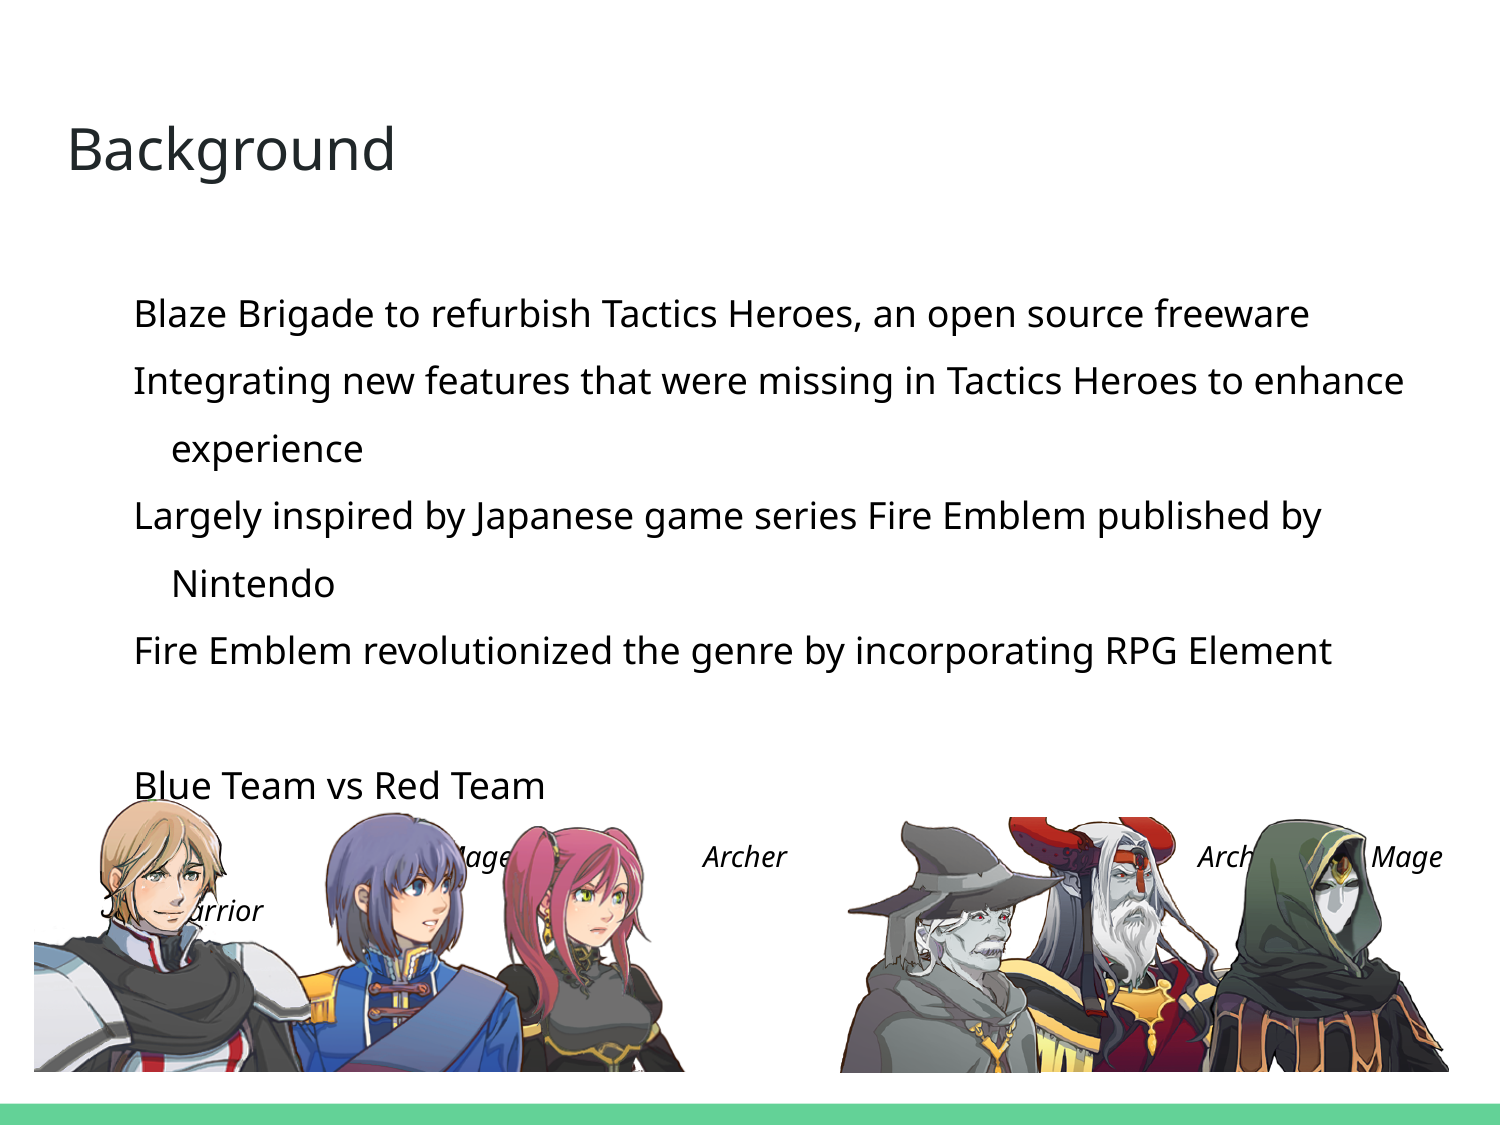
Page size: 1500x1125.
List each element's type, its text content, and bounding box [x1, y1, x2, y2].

title Background [51, 97, 1449, 223]
picture [832, 817, 1450, 1073]
picture [33, 778, 722, 1072]
list Blaze Brigade to refurbish Tactics Heroes, an open source freeware Integrating new features that were missing in Tactics Heroes to enhance experience Largely inspired by Japanese game series Fire Emblem published by Nintendo Fire Emblem revolutionized the genre by incorporating RPG Element Blue Team vs Red Team Warrior Mage Archer Archer Mage Warrior [80, 252, 1498, 1000]
